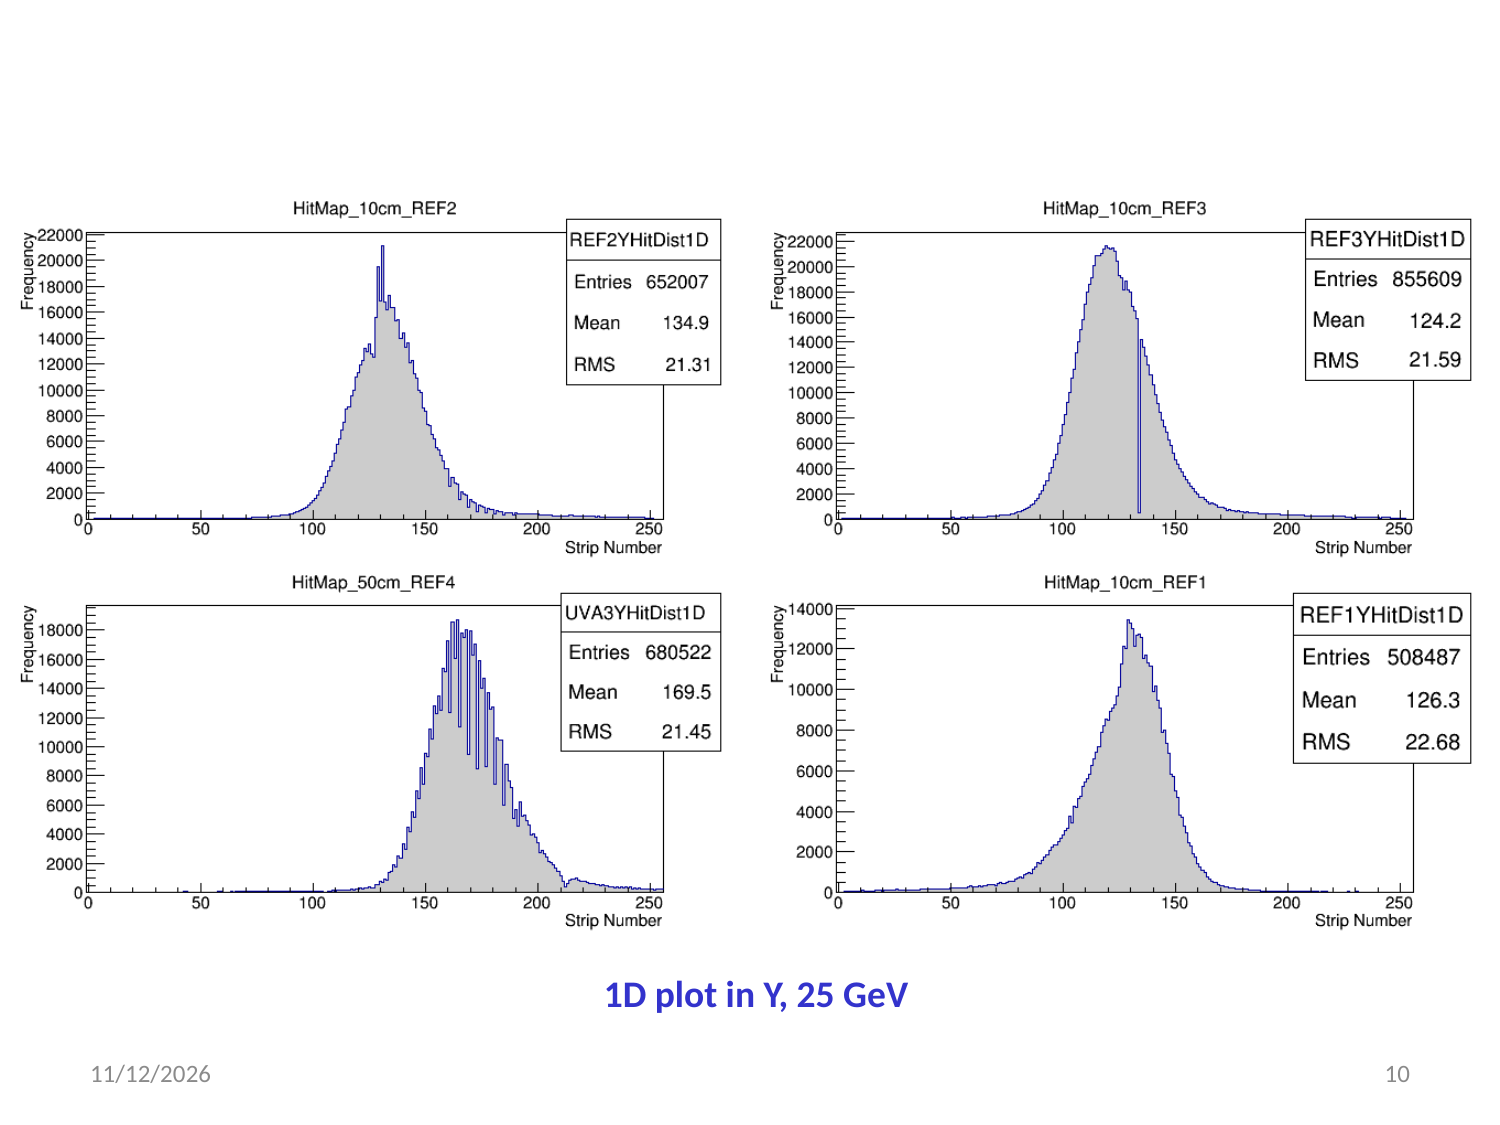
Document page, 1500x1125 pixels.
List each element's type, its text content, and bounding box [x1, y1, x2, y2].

text_box 1D plot in Y, 25 GeV [337, 962, 1175, 1023]
slide_number 10 [1074, 1042, 1425, 1103]
picture [0, 189, 1500, 936]
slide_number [75, 1042, 425, 1103]
